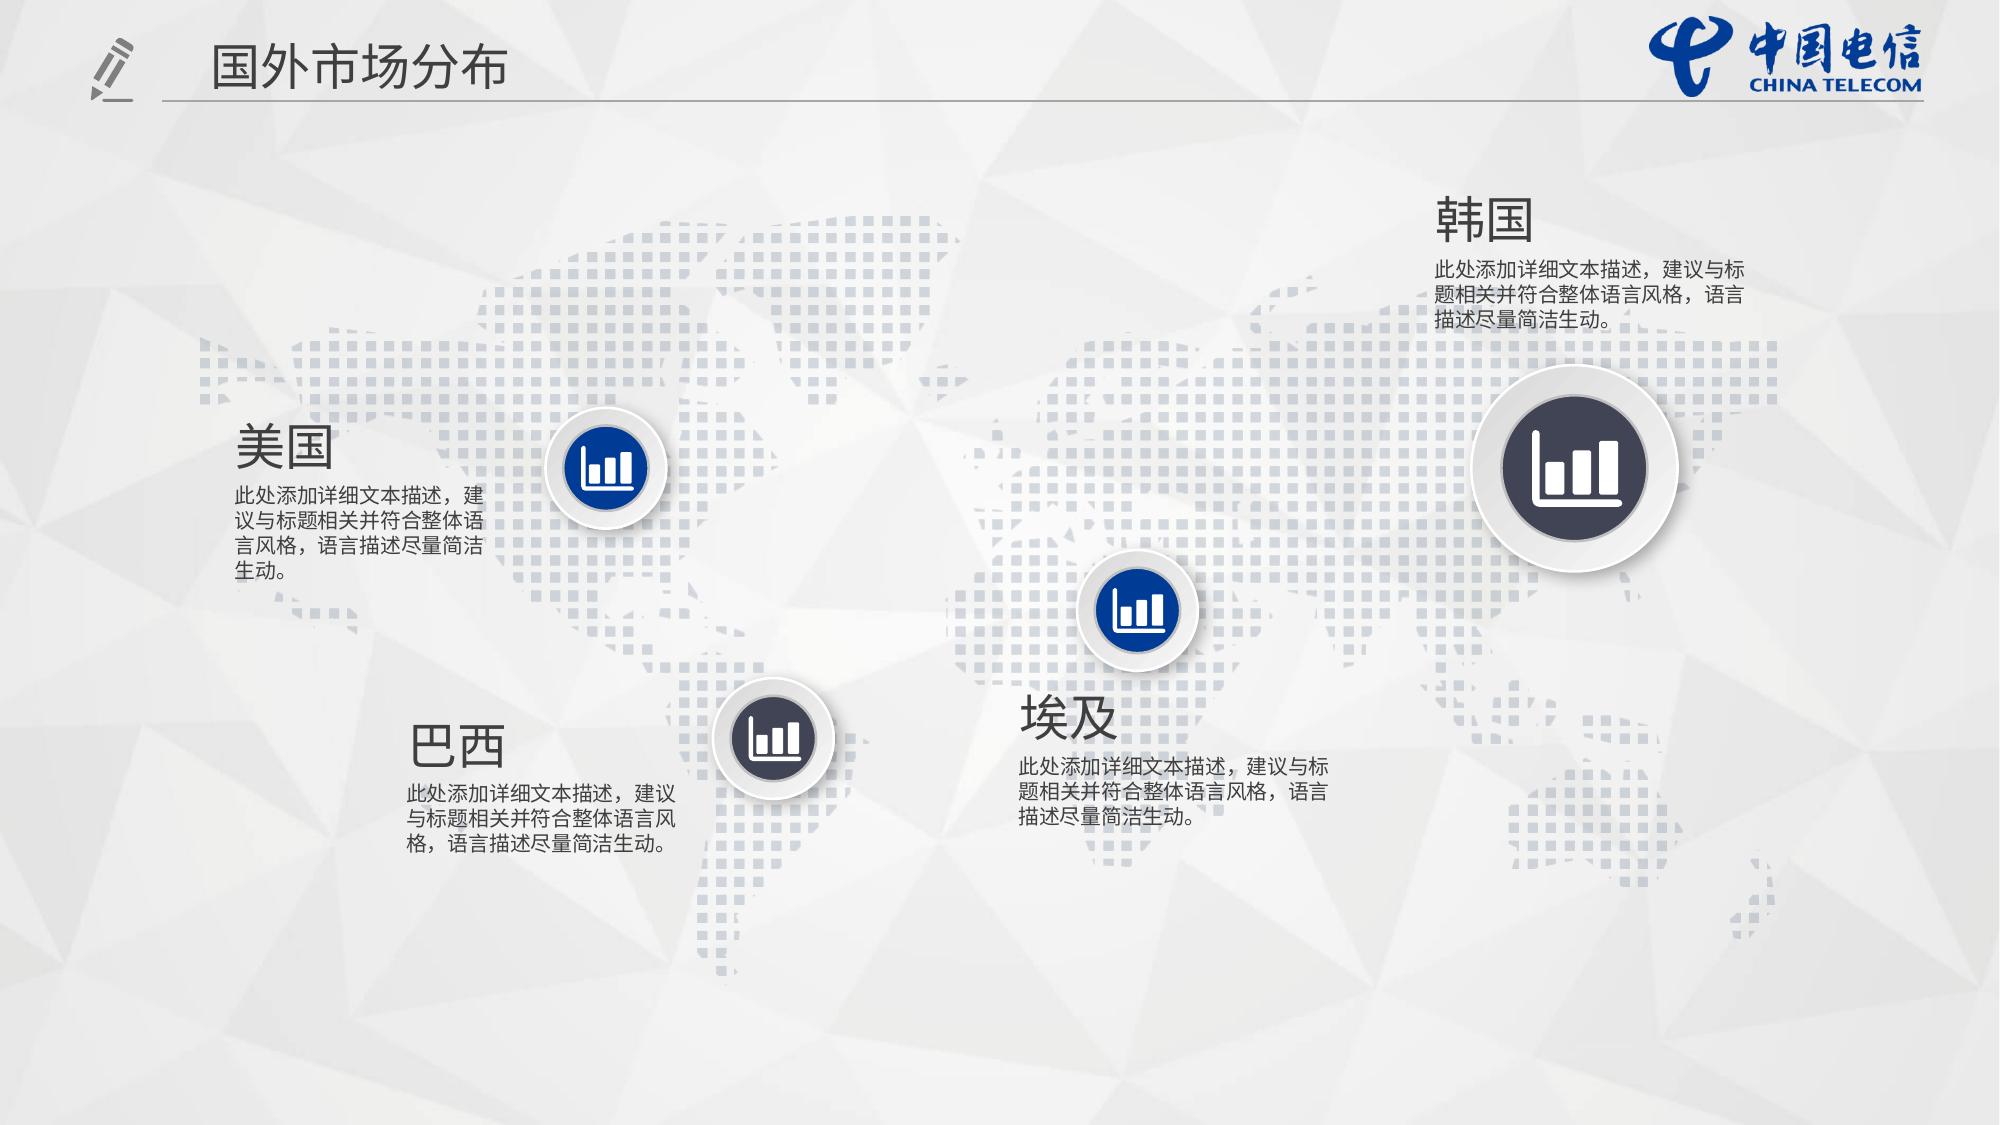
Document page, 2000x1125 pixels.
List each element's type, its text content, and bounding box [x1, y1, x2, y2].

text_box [1470, 364, 1678, 572]
text_box [115, 37, 134, 52]
text_box 国外市场分布 [196, 28, 526, 100]
text_box [90, 86, 104, 101]
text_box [712, 677, 834, 800]
text_box [104, 59, 126, 89]
text_box [102, 98, 134, 102]
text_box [1003, 678, 1347, 837]
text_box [1419, 180, 1763, 340]
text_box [545, 407, 667, 529]
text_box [1076, 549, 1199, 672]
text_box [220, 407, 517, 592]
picture [0, 0, 2000, 1125]
text_box [110, 45, 130, 59]
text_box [391, 706, 700, 864]
text_box [93, 52, 115, 82]
